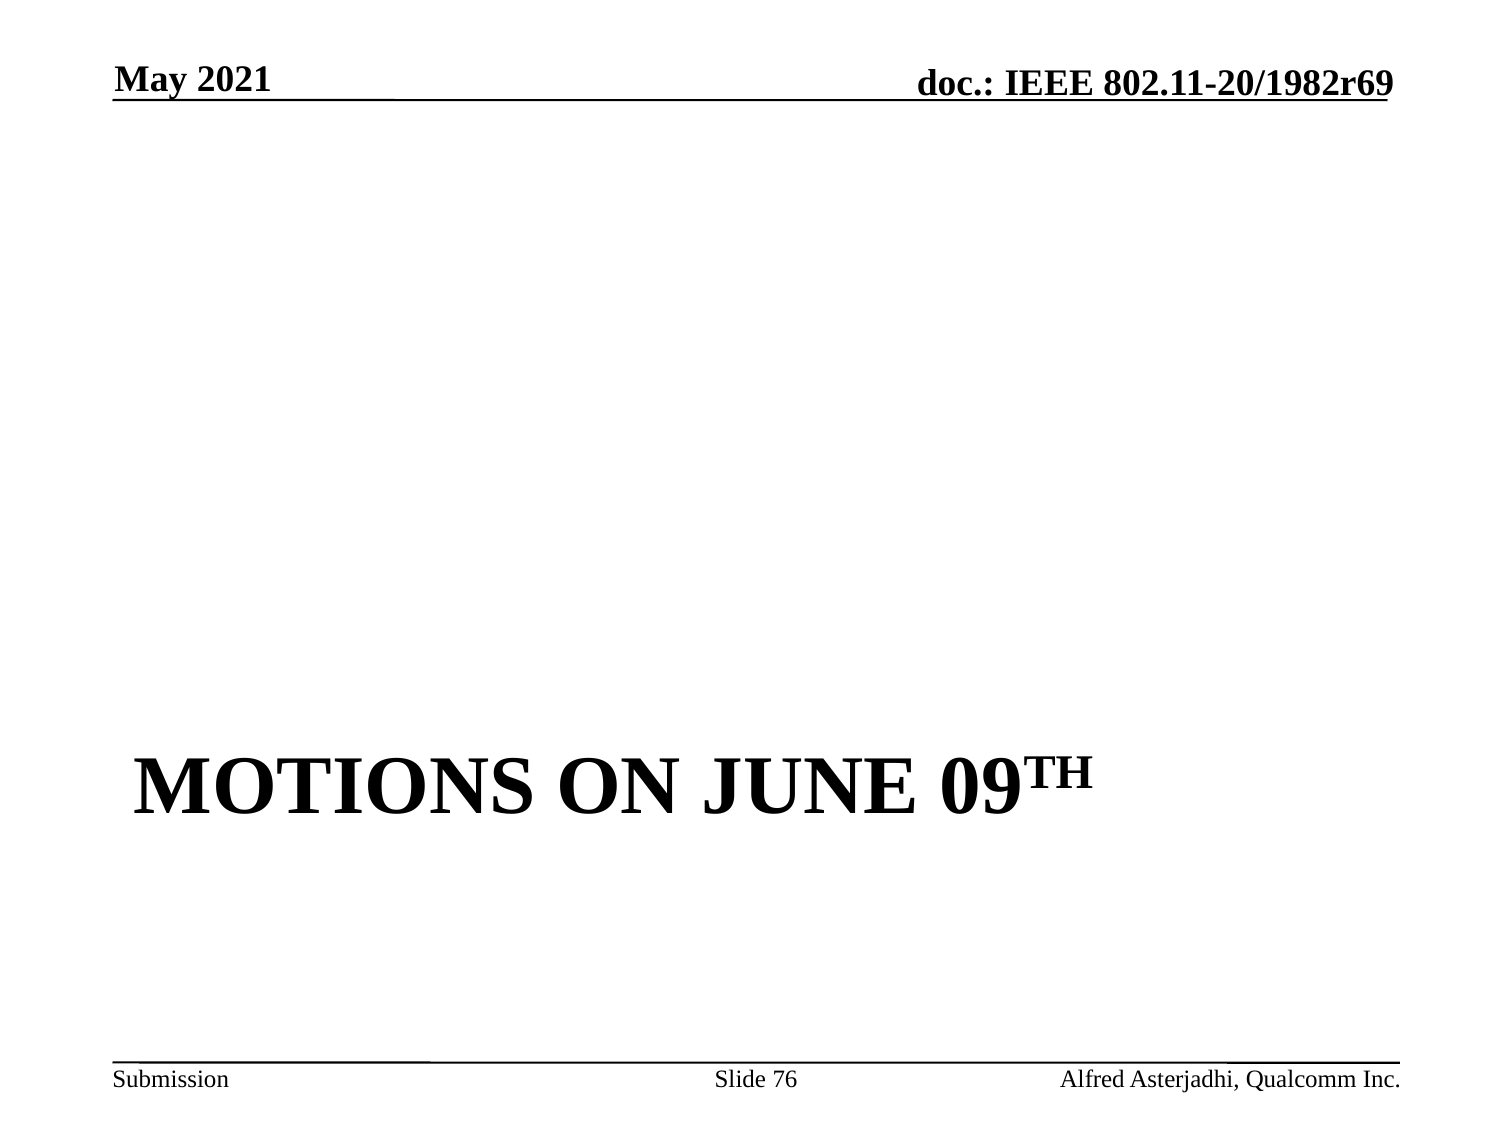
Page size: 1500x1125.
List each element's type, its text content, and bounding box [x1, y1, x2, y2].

title Motions on June 09th [118, 722, 1394, 947]
footer Alfred Asterjadhi, Qualcomm Inc. [878, 1061, 1402, 1093]
slide_number Slide 76 [712, 1061, 800, 1123]
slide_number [114, 54, 423, 100]
